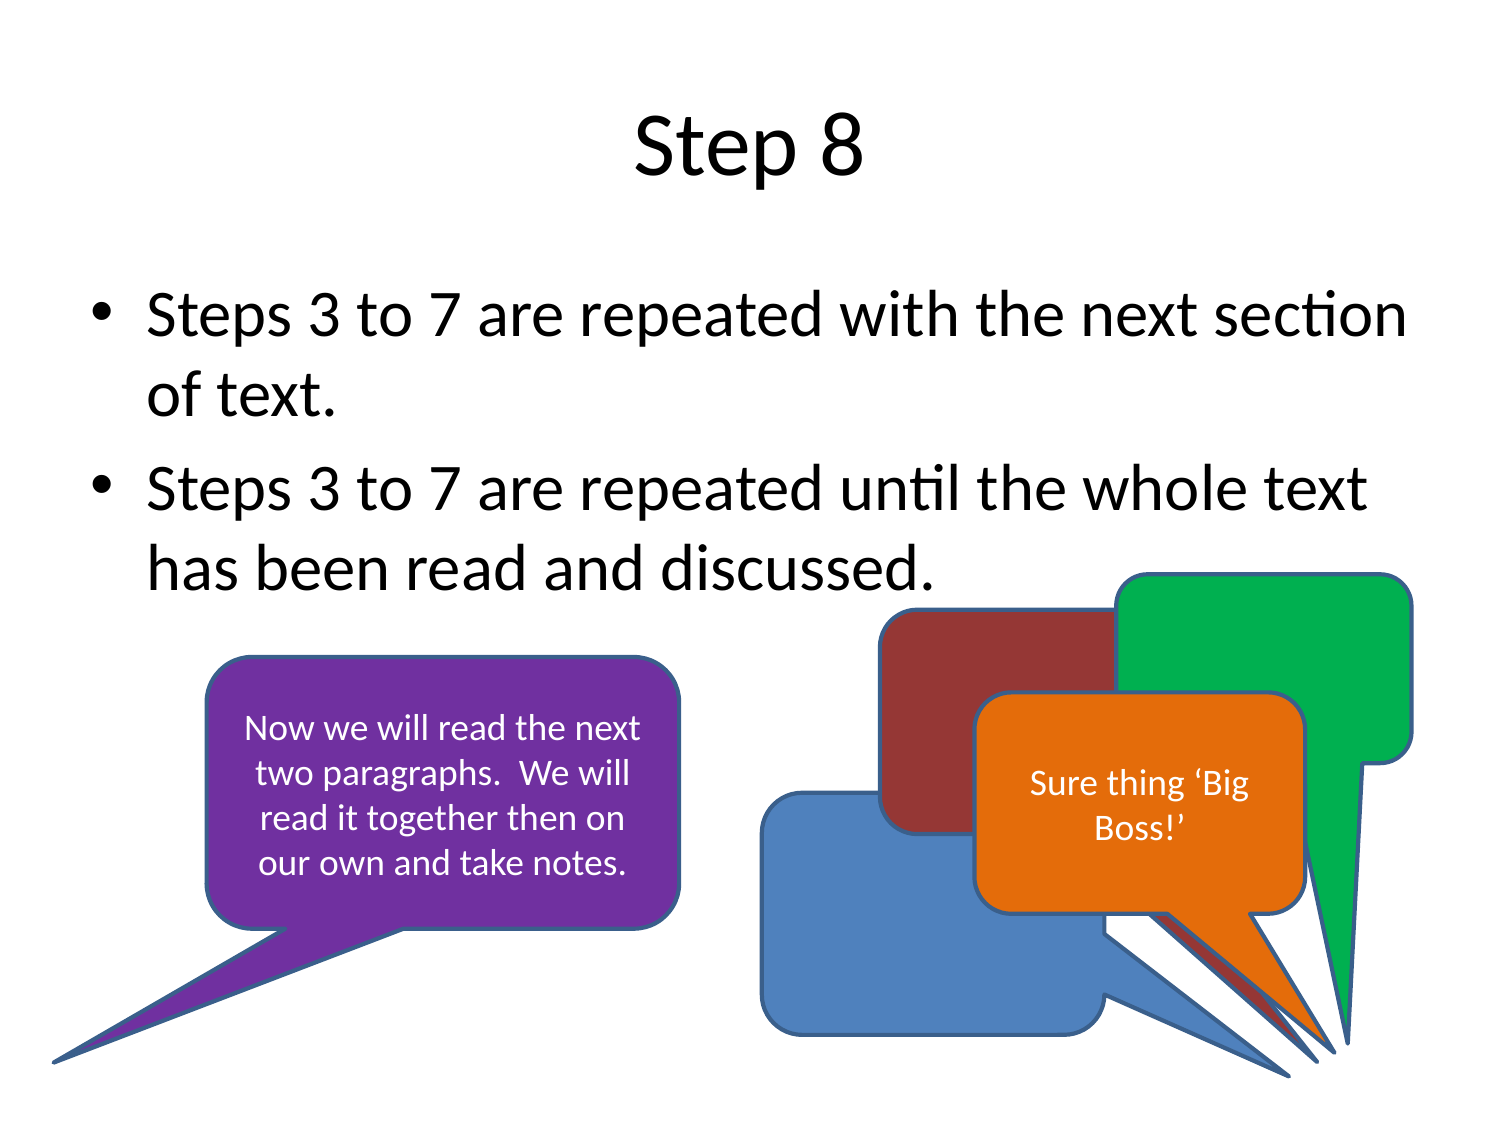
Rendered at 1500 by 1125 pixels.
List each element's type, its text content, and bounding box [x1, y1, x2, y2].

text_box [1148, 916, 1319, 1064]
text_box [759, 790, 1291, 1079]
text_box Now we will read the next two paragraphs. We will read it together then on our own and take notes. [51, 654, 682, 1065]
list Steps 3 to 7 are repeated with the next section of text. Steps 3 to 7 are repeated until the whole text has been read and discussed. [75, 262, 1425, 1005]
title Step 8 [75, 45, 1425, 233]
text_box [877, 607, 1114, 837]
text_box [1114, 572, 1414, 1046]
text_box Sure thing ‘Big Boss!’ [972, 690, 1337, 1055]
